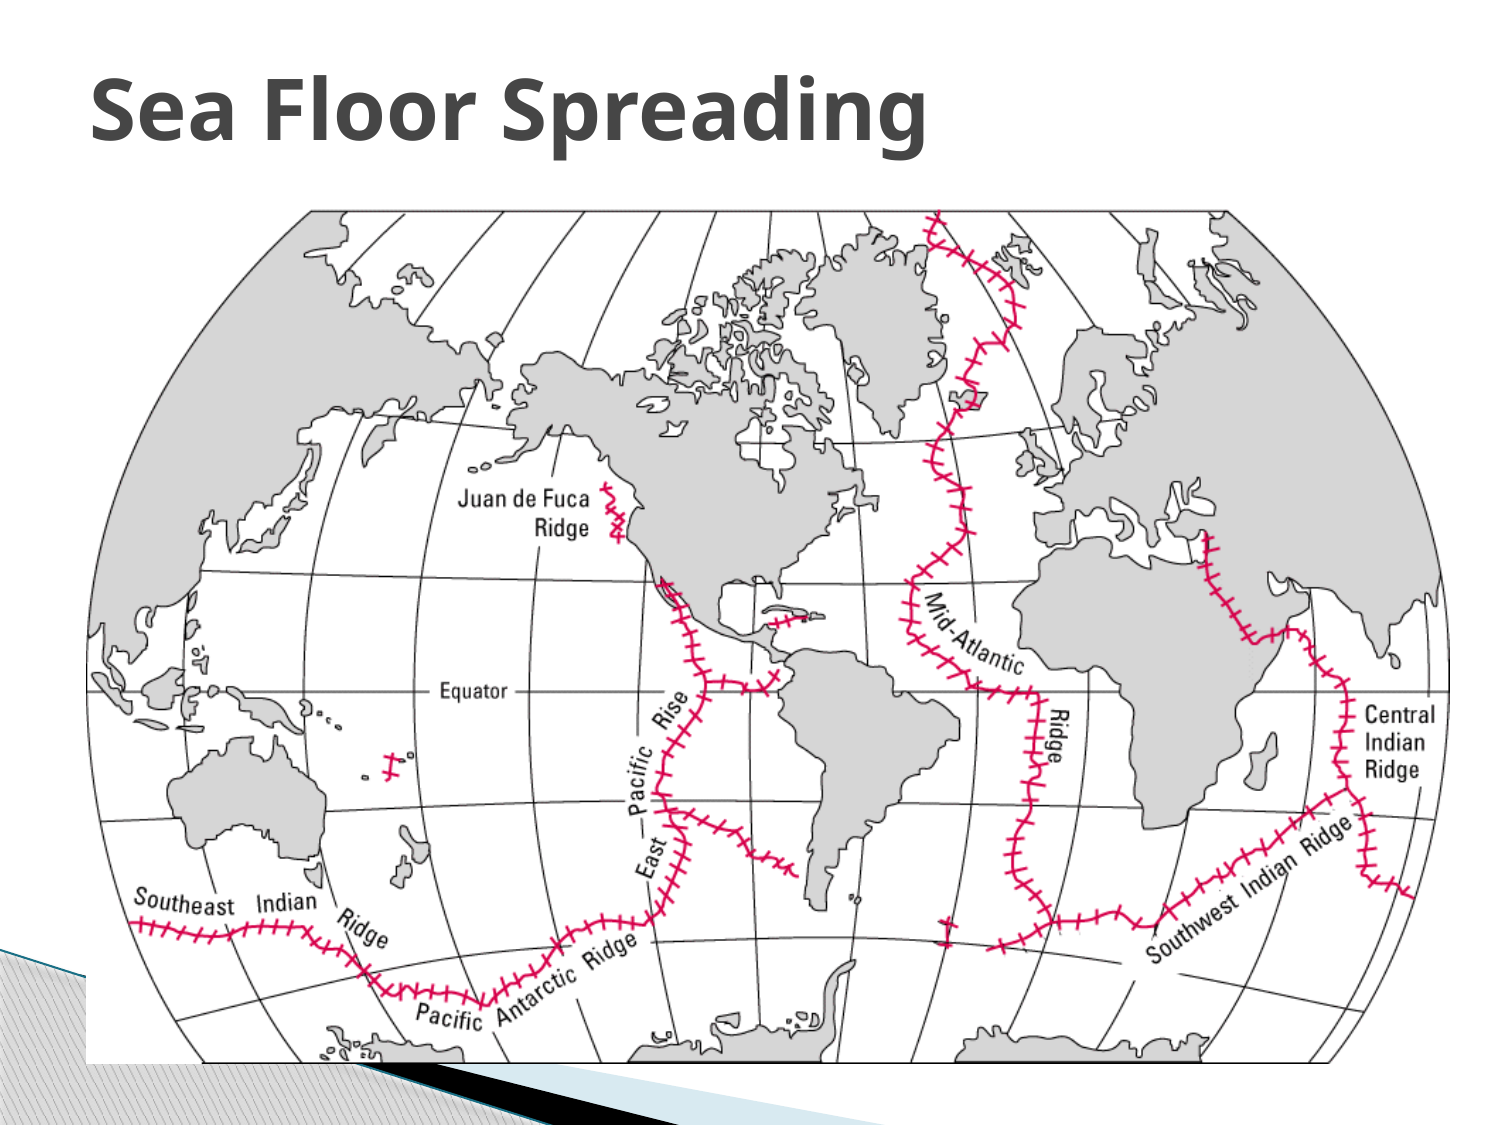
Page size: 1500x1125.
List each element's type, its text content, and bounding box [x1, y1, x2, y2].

picture [86, 187, 1451, 1065]
title Sea Floor Spreading [75, 12, 1425, 200]
